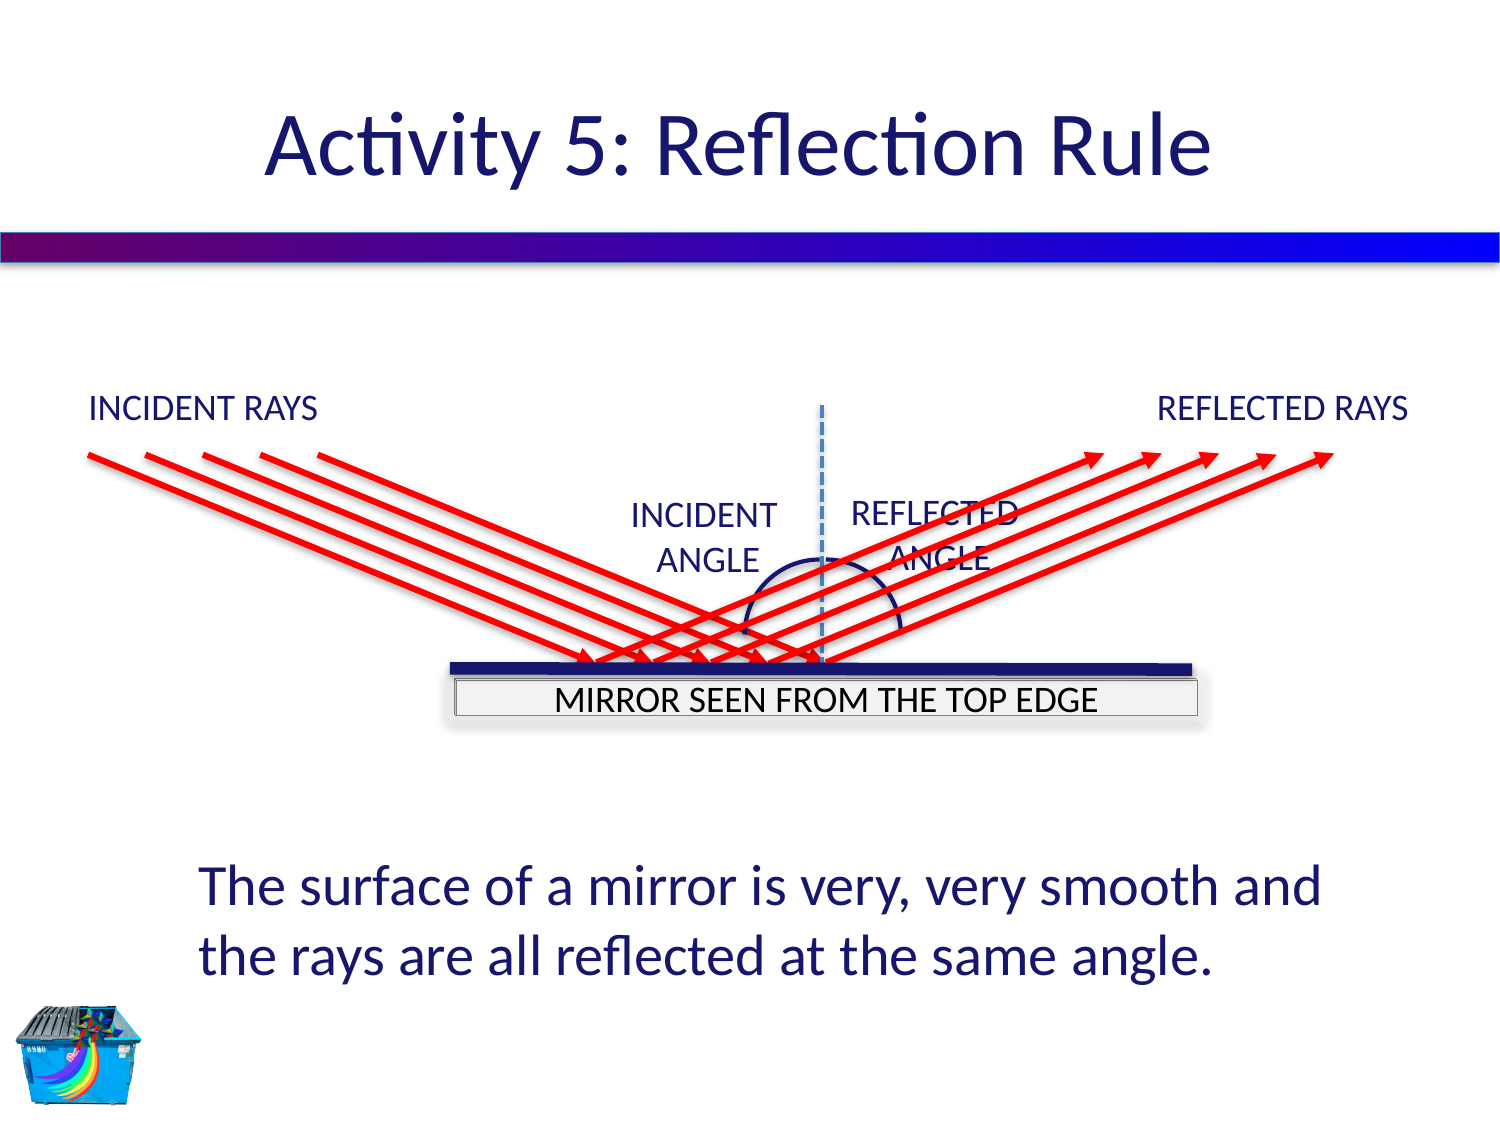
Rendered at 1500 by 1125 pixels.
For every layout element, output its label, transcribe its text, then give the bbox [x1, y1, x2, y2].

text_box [595, 453, 769, 663]
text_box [768, 454, 1277, 664]
picture [14, 1004, 143, 1107]
text_box Activity 5: Reflection Rule [74, 45, 1425, 233]
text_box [87, 454, 592, 664]
text_box The surface of a mirror is very, very smooth and the rays are all reflected at the same angle. [183, 839, 1352, 995]
text_box REFLECTED RAYS [1142, 375, 1436, 435]
text_box INCIDENT RAYS [73, 375, 368, 435]
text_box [1275, 453, 1335, 663]
text_box MIRROR SEEN FROM THE TOP EDGE [454, 679, 1198, 716]
